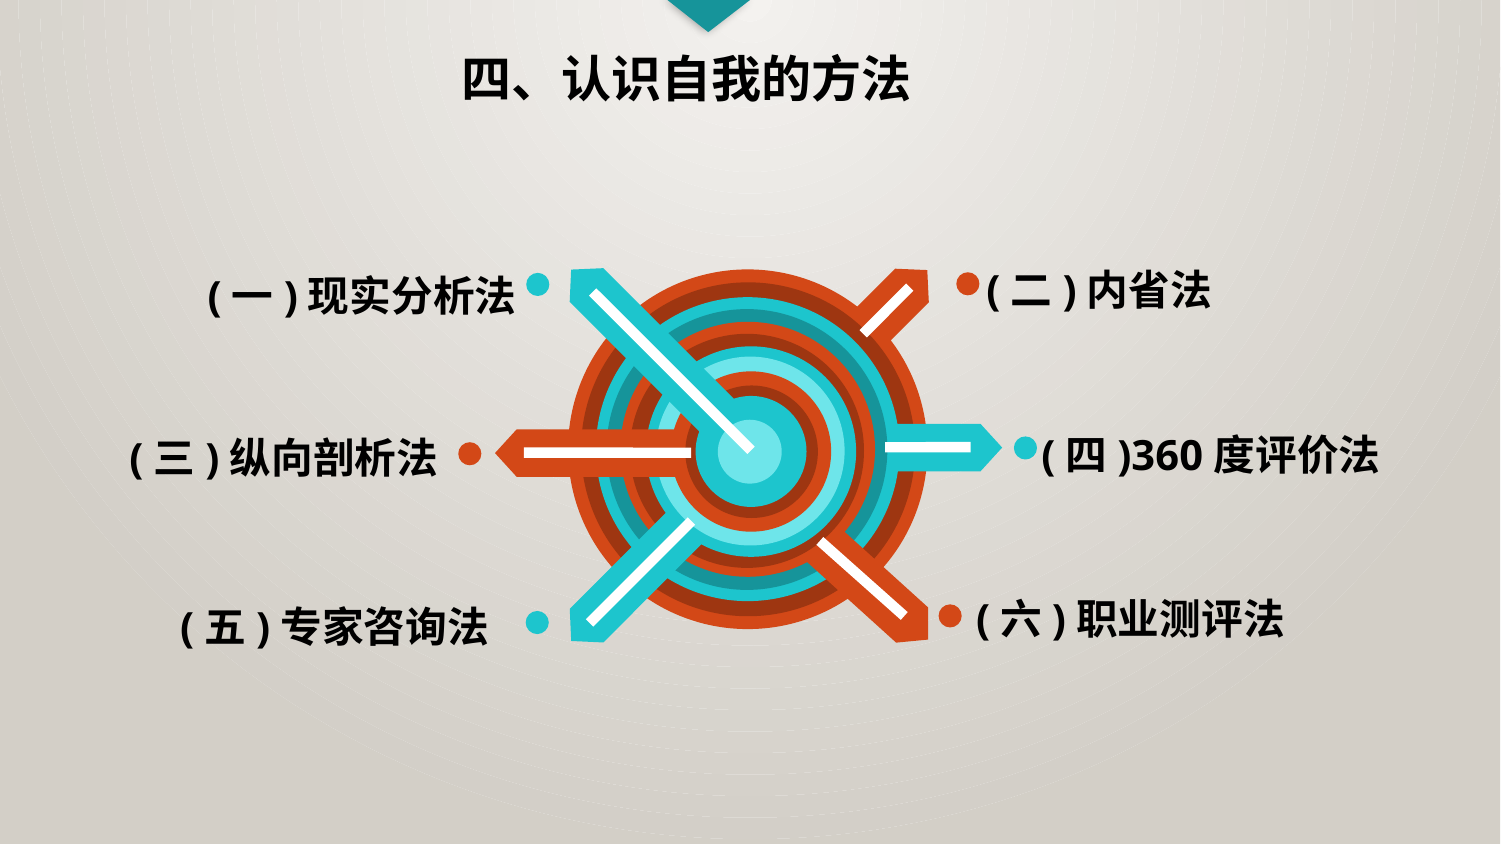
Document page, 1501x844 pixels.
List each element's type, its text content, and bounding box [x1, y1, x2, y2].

text_box [956, 272, 980, 296]
text_box [525, 610, 549, 635]
text_box (五)专家咨询法 [61, 591, 490, 636]
text_box (三)纵向剖析法 [102, 421, 439, 467]
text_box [494, 371, 832, 532]
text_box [807, 297, 1003, 602]
text_box [458, 442, 482, 466]
text_box [526, 272, 550, 296]
text_box [1013, 436, 1037, 460]
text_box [807, 268, 929, 297]
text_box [569, 346, 857, 643]
text_box 四、认识自我的方法 [446, 40, 976, 116]
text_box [569, 268, 807, 507]
text_box (六)职业测评法 [976, 583, 1432, 635]
text_box (一)现实分析法 [180, 260, 517, 305]
text_box (四)360度评价法 [1041, 418, 1448, 470]
text_box [665, 0, 752, 34]
text_box (二)内省法 [986, 253, 1377, 305]
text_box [807, 321, 929, 643]
text_box [938, 604, 962, 628]
